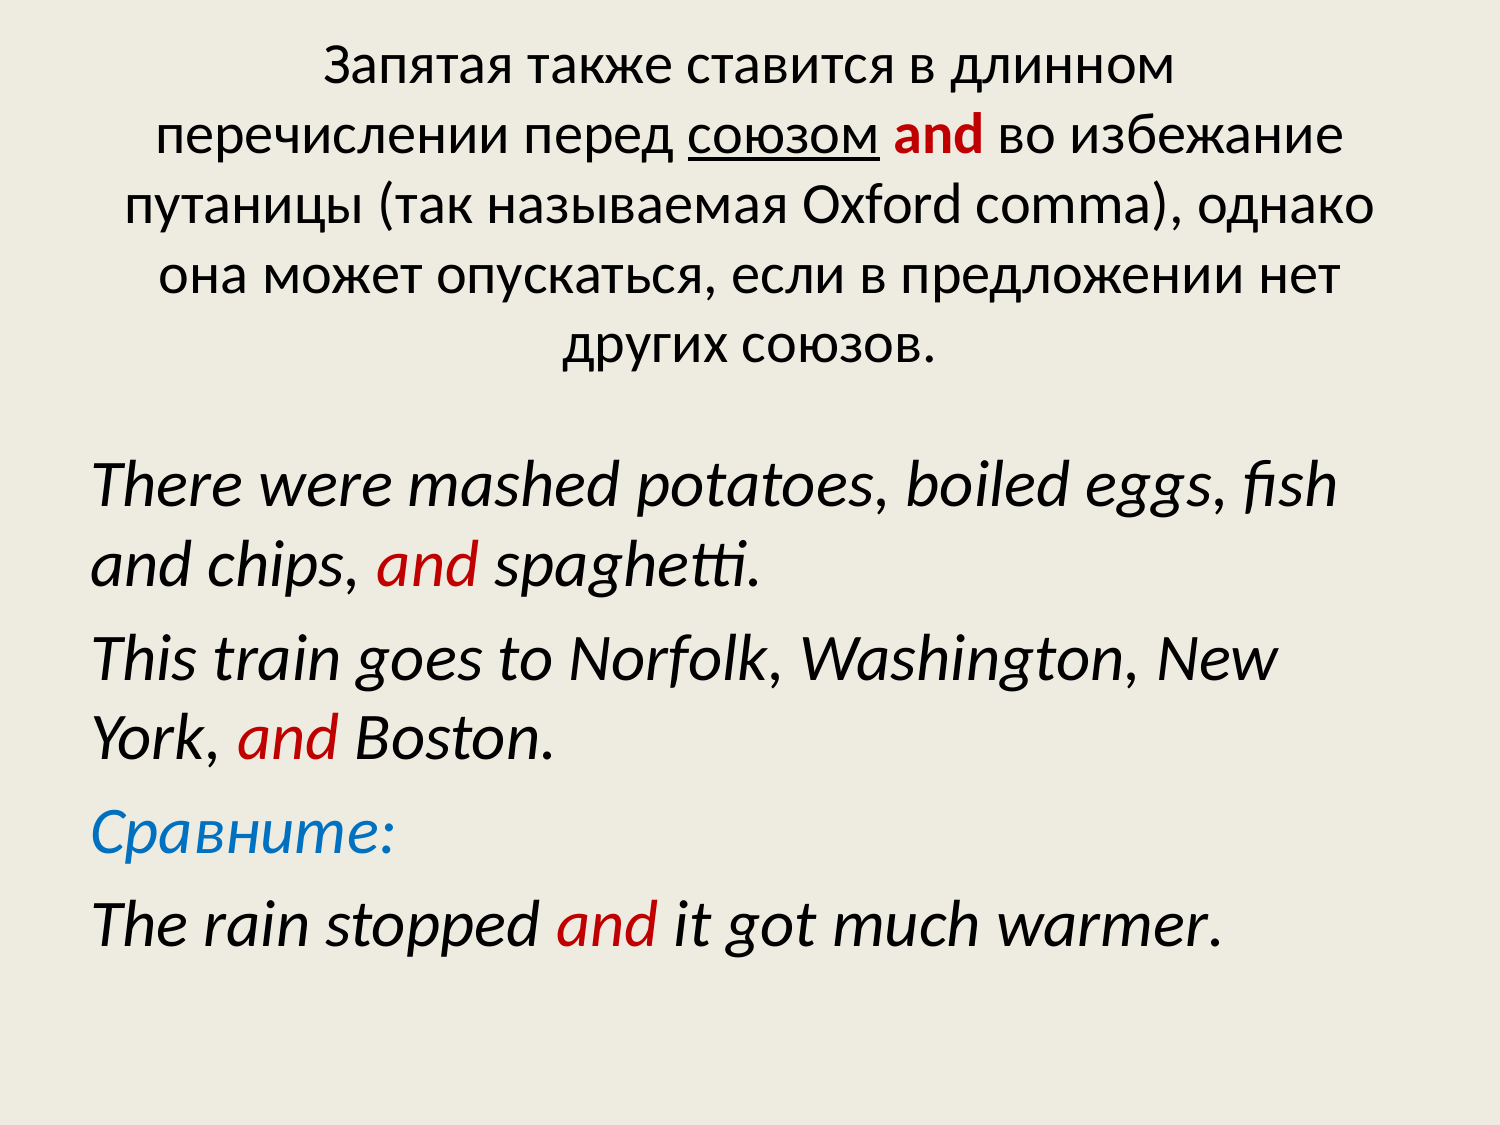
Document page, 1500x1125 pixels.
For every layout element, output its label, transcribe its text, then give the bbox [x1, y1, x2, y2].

title Запятая также ставится в длинном перечислении перед союзом and во избежание путаницы (так называемая Oxford comma), однако она может опускаться, если в предложении нет других союзов. [75, 45, 1425, 432]
list There were mashed potatoes, boiled eggs, fish and chips, and spaghetti. This train goes to Norfolk, Washington, New York, and Boston. Сравните: The rain stopped and it got much warmer. [75, 432, 1425, 1005]
